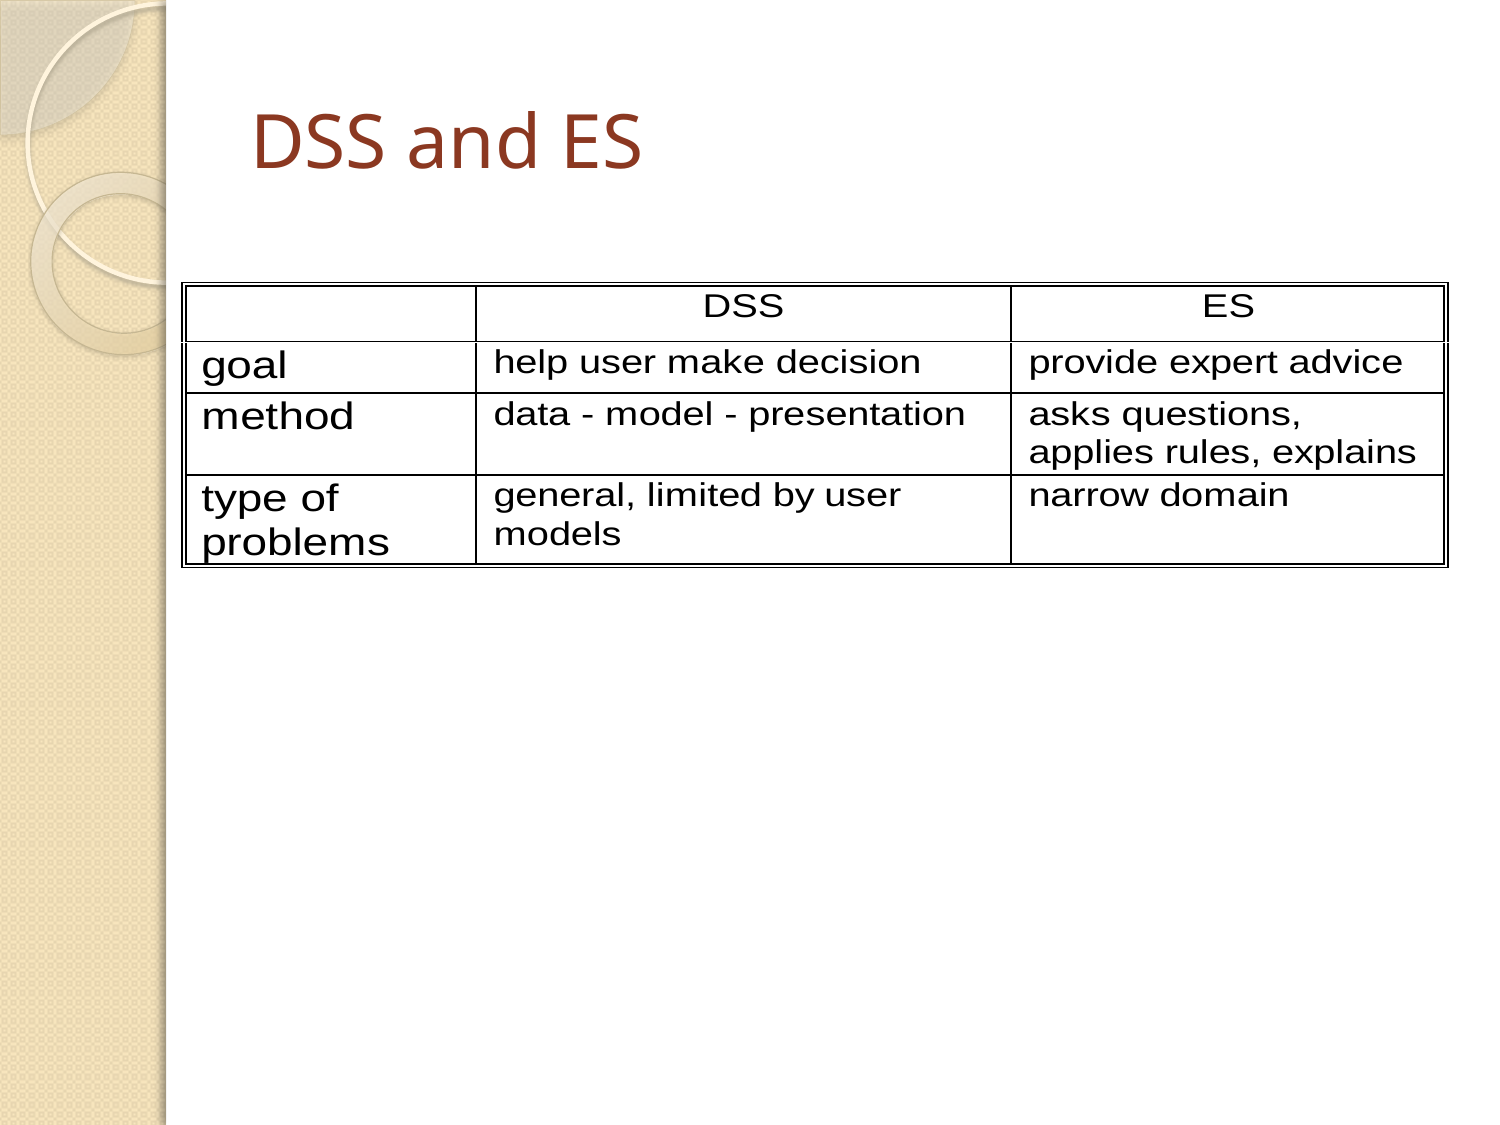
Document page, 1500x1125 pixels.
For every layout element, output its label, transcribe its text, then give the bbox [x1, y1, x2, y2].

title DSS and ES [235, 45, 1466, 233]
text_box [137, 249, 1476, 633]
